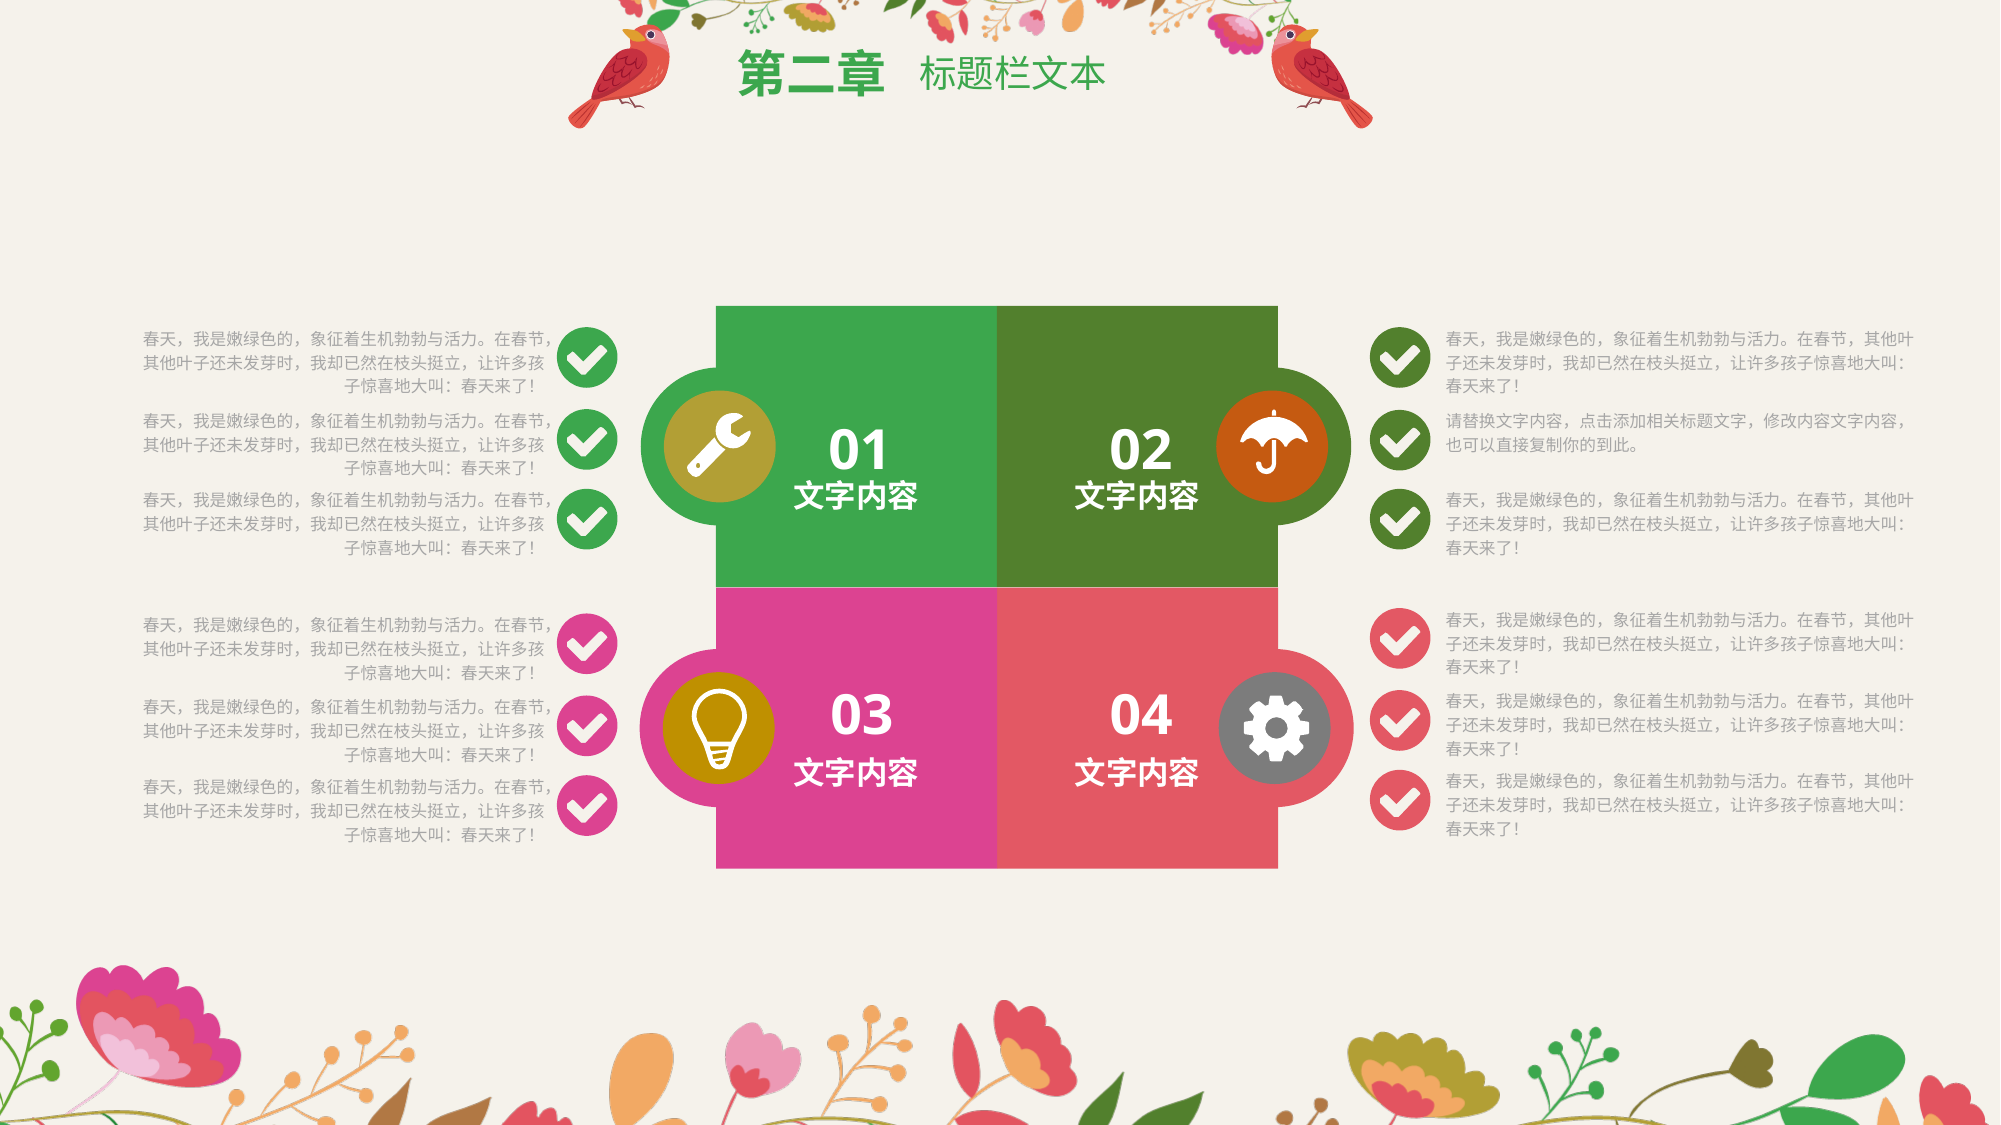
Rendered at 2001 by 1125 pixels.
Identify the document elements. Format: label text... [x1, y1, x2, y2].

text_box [141, 324, 618, 398]
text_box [1192, 367, 1352, 526]
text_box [141, 692, 618, 766]
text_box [141, 406, 618, 480]
text_box 04 [1109, 665, 1173, 746]
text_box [1369, 605, 1924, 679]
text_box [141, 610, 618, 684]
text_box 01 [828, 400, 892, 481]
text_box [1271, 23, 1373, 131]
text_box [1369, 687, 1924, 761]
text_box 02 [1109, 400, 1173, 481]
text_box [568, 23, 670, 131]
text_box 文字内容 [798, 745, 920, 791]
text_box 文字内容 [1074, 745, 1195, 791]
text_box [996, 305, 1279, 587]
text_box [998, 587, 1279, 870]
text_box [715, 305, 996, 587]
picture [0, 965, 2000, 1125]
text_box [141, 486, 618, 559]
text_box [1369, 767, 1924, 840]
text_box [639, 648, 798, 808]
picture [616, 0, 1298, 55]
text_box 标题栏文本 [904, 42, 1122, 103]
text_box 03 [830, 665, 894, 746]
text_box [141, 772, 618, 846]
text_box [1369, 406, 1924, 471]
text_box [715, 587, 998, 870]
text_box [640, 367, 799, 526]
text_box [1369, 486, 1924, 559]
text_box 文字内容 [1074, 468, 1192, 514]
text_box 第二章 [722, 34, 902, 110]
text_box 文字内容 [799, 468, 920, 514]
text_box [1195, 648, 1354, 808]
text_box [1369, 324, 1924, 398]
